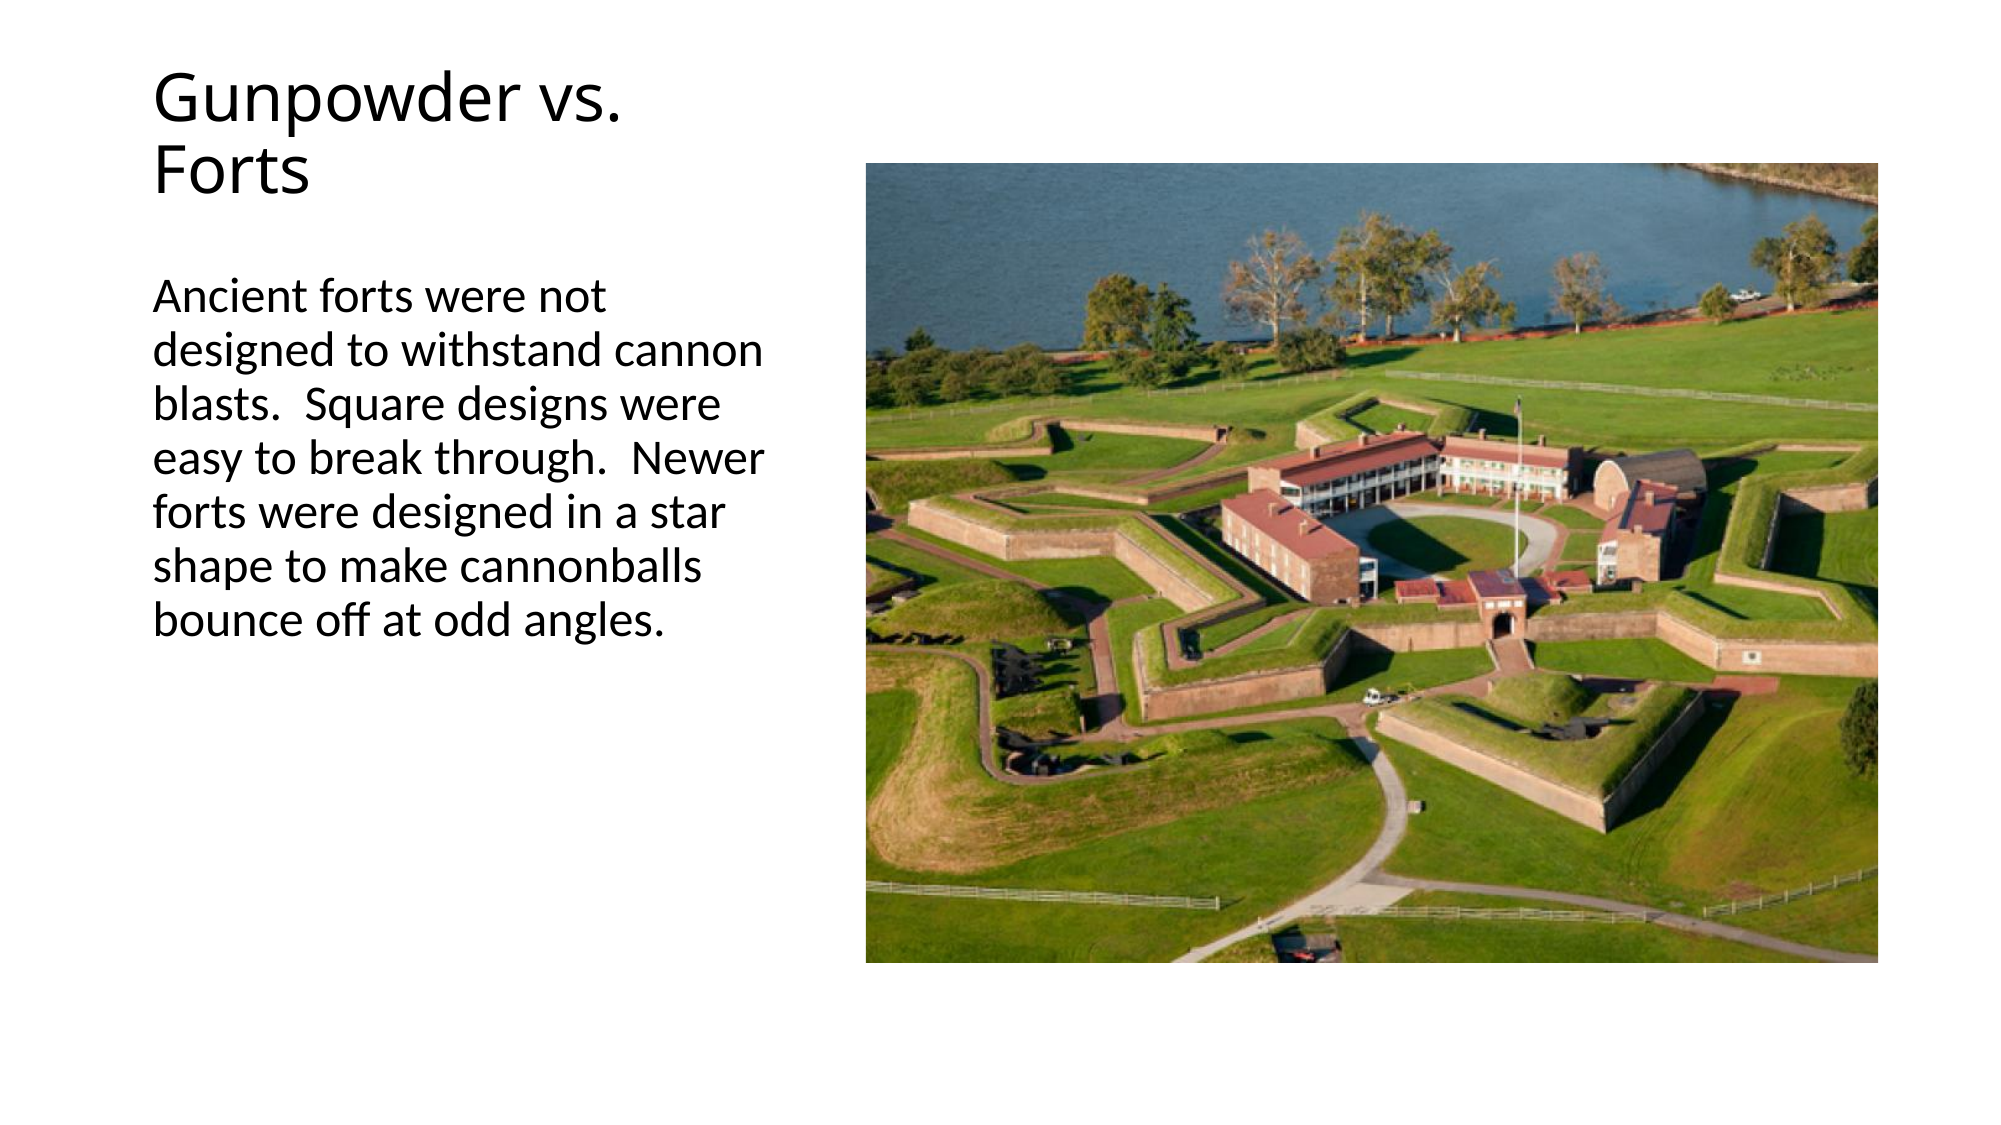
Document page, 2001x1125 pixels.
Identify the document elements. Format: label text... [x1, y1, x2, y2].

picture [865, 163, 1879, 963]
title Gunpowder vs. Forts [137, 75, 783, 216]
list Ancient forts were not designed to withstand cannon blasts. Square designs were easy to break through. Newer forts were designed in a star shape to make cannonballs bounce off at odd angles. [137, 261, 783, 963]
